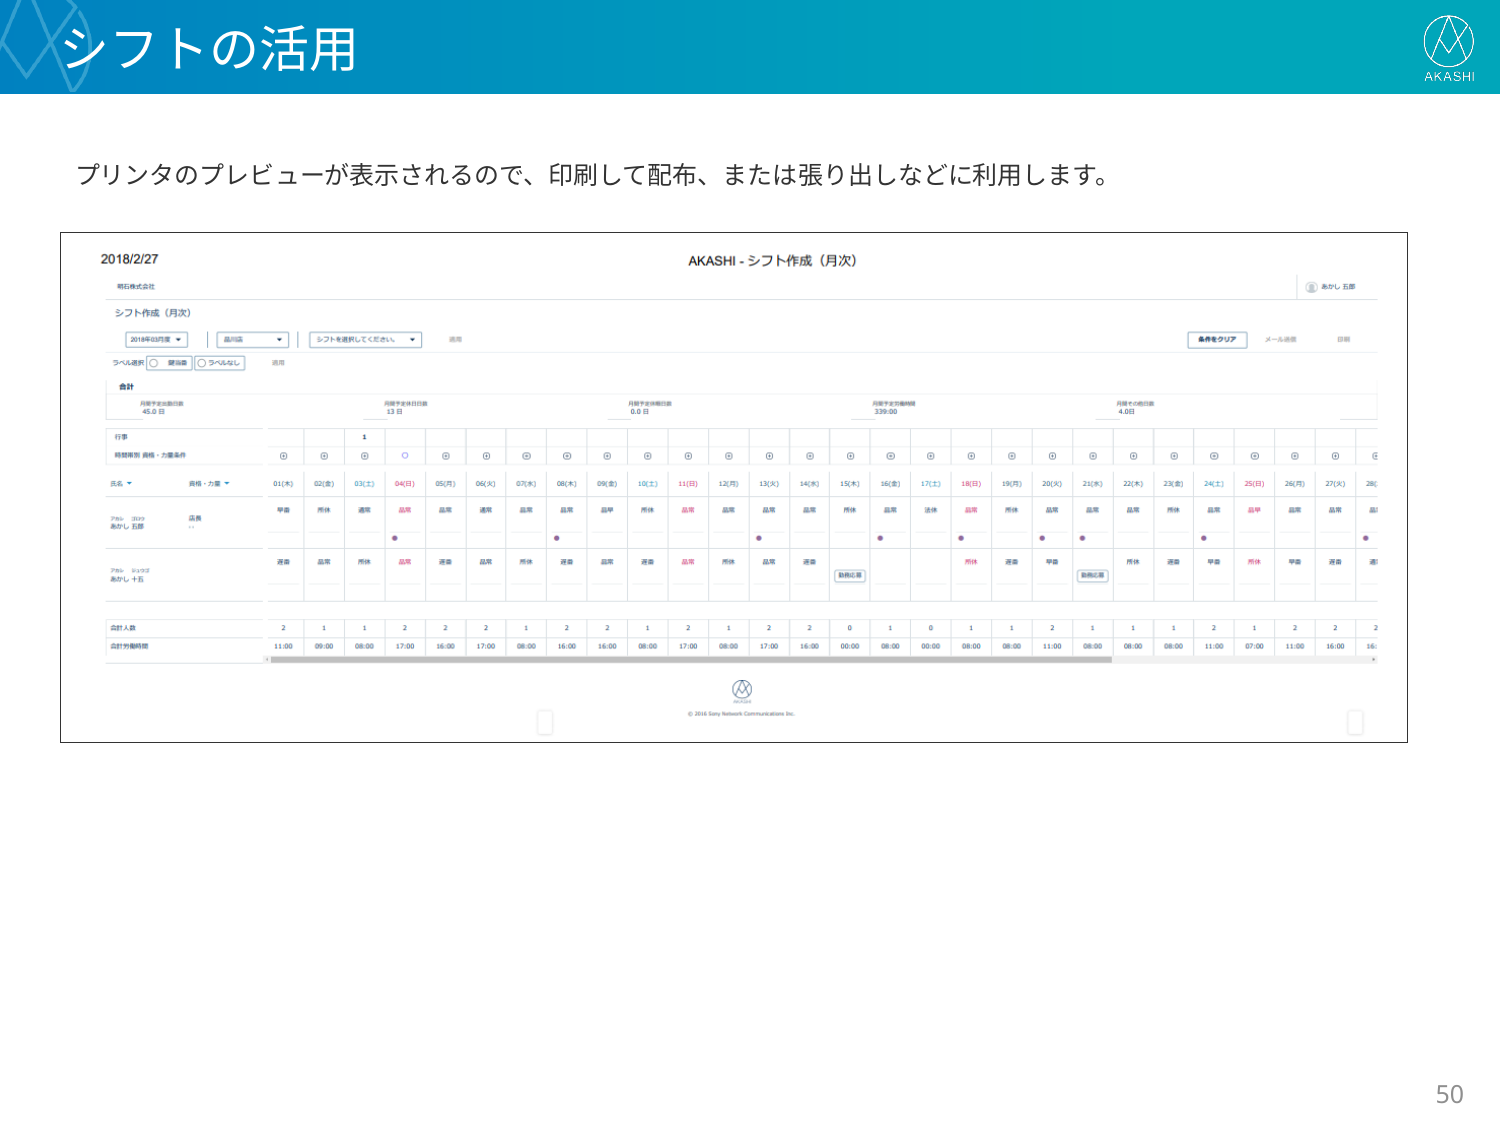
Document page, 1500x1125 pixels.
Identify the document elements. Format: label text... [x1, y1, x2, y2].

picture [1416, 7, 1481, 89]
title シフトの活用 [44, 0, 1393, 92]
text_box プリンタのプレビューが表示されるので、印刷して配布、または張り出しなどに利用します。 [60, 152, 1460, 197]
picture [60, 232, 1408, 743]
slide_number 49 [1141, 1065, 1480, 1125]
